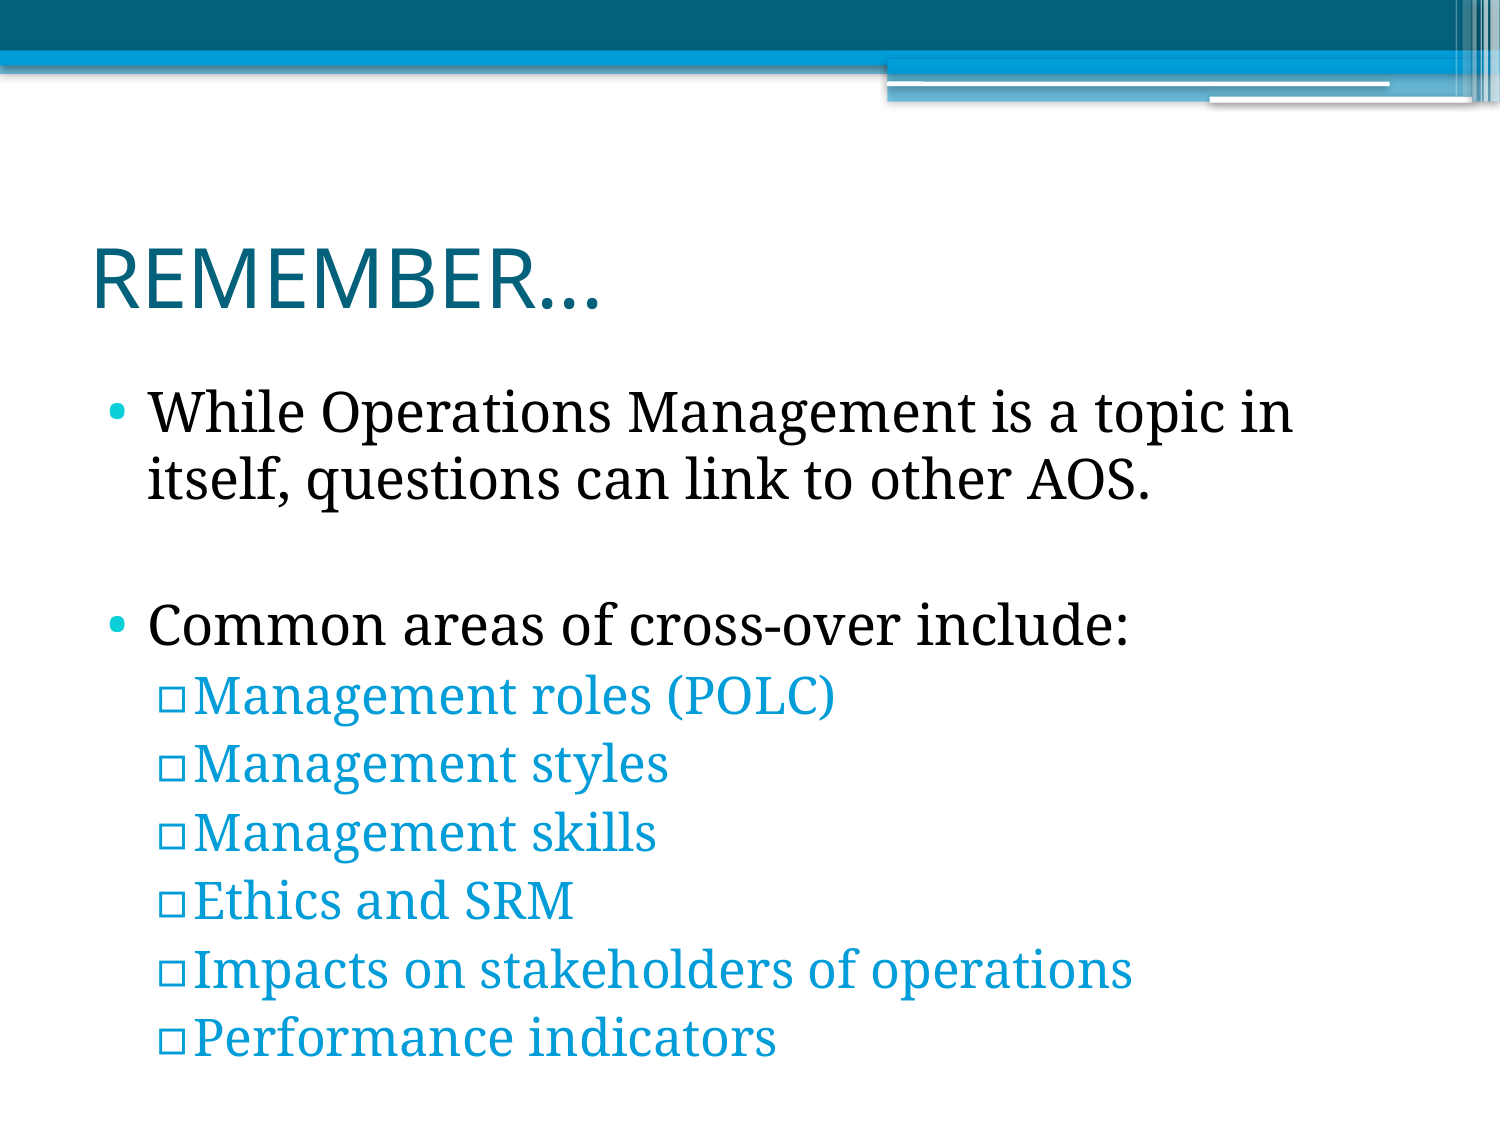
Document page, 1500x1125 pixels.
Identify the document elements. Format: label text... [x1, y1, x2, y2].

title REMEMBER... [75, 187, 1425, 363]
list While Operations Management is a topic in itself, questions can link to other AOS. Common areas of cross-over include: Management roles (POLC) Management styles Management skills Ethics and SRM Impacts on stakeholders of operations Performance indicators [75, 368, 1425, 1079]
